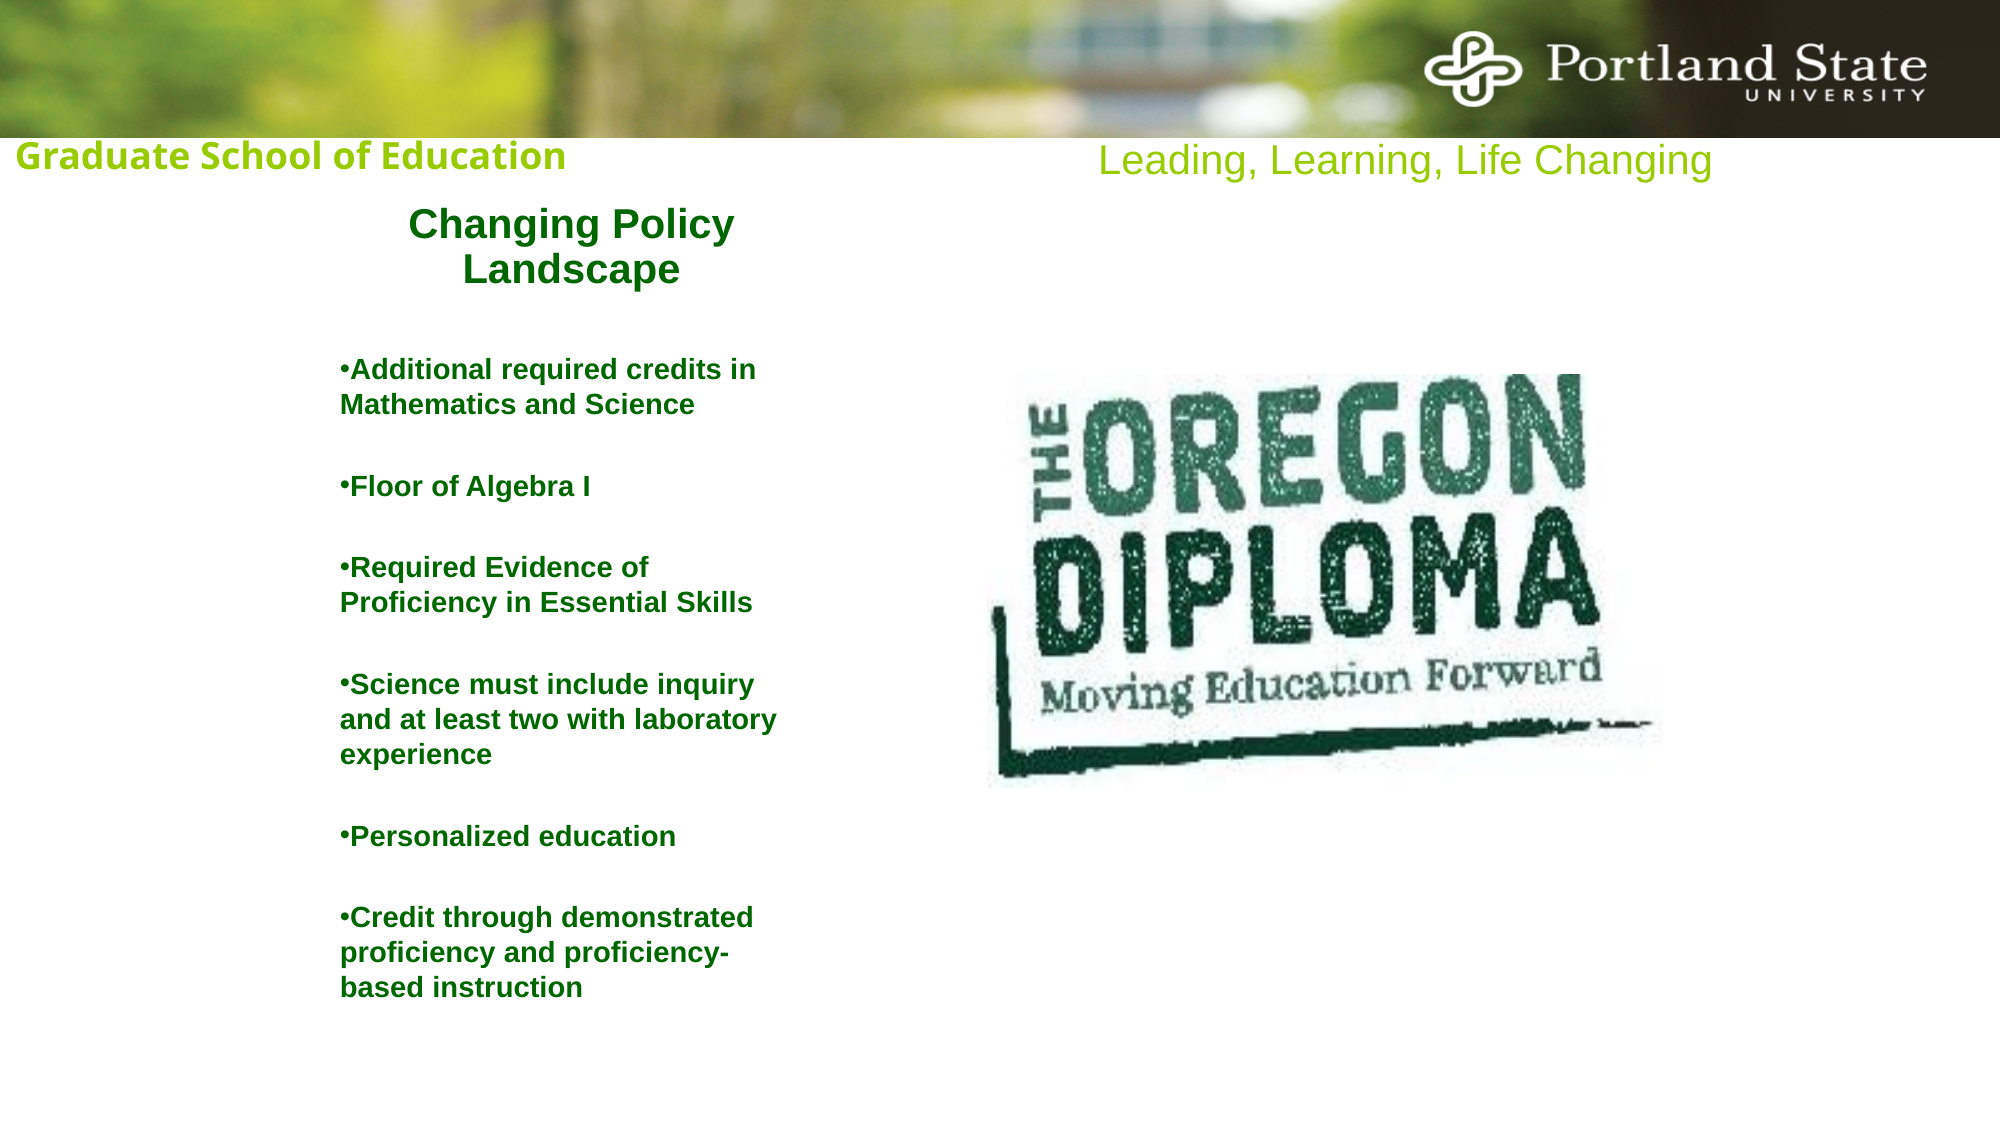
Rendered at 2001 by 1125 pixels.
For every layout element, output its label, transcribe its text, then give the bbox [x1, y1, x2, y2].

list Additional required credits in Mathematics and Science Floor of Algebra I Required Evidence of Proficiency in Essential Skills Science must include inquiry and at least two with laboratory experience Personalized education Credit through demonstrated proficiency and proficiency-based instruction [324, 342, 819, 1073]
title Changing Policy Landscape [324, 189, 819, 301]
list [987, 374, 1663, 788]
